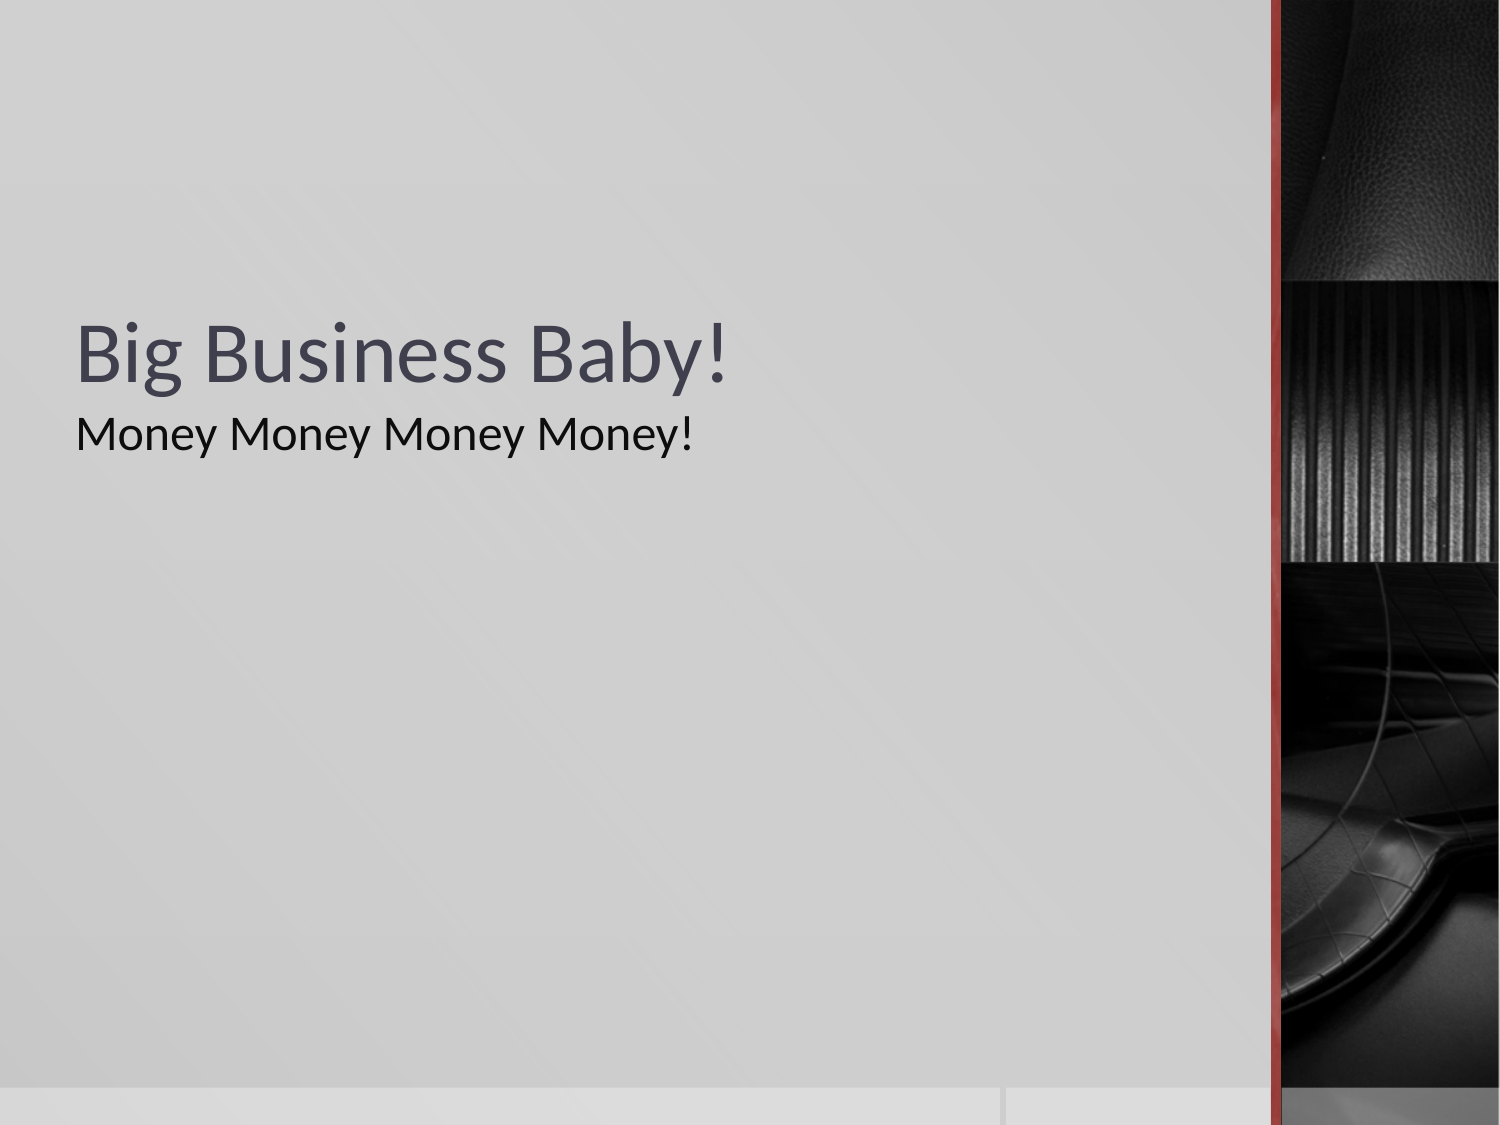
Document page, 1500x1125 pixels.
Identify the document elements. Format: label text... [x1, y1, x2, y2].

picture [1281, 0, 1500, 1087]
title Big Business Baby! [75, 224, 1188, 399]
subtitle Money Money Money Money! [75, 399, 1188, 525]
